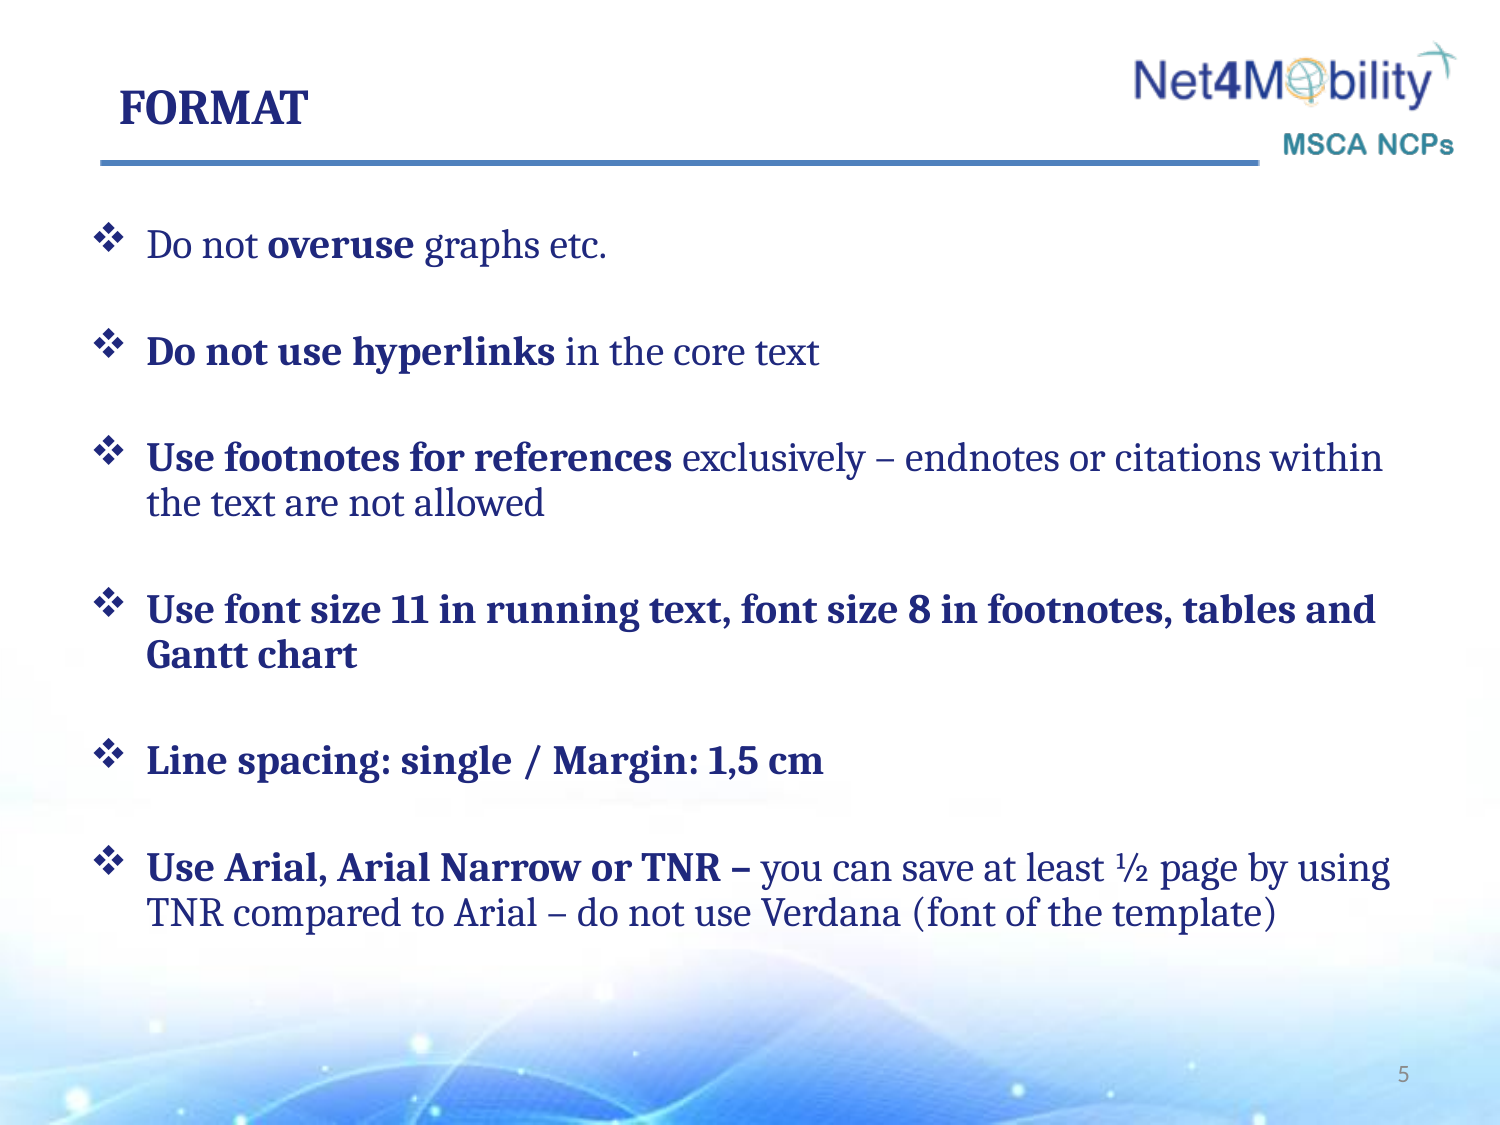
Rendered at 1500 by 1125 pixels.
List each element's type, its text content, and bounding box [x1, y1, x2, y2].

title FORMAT [103, 48, 1122, 161]
picture [0, 0, 1500, 1125]
slide_number 5 [1074, 1042, 1425, 1103]
list Do not overuse graphs etc. Do not use hyperlinks in the core text Use footnotes for references exclusively – endnotes or citations within the text are not allowed Use font size 11 in running text, font size 8 in footnotes, tables and Gantt chart Line spacing: single / Margin: 1,5 cm Use Arial, Arial Narrow or TNR – you can save at least ½ page by using TNR compared to Arial – do not use Verdana (font of the template) [75, 214, 1425, 897]
